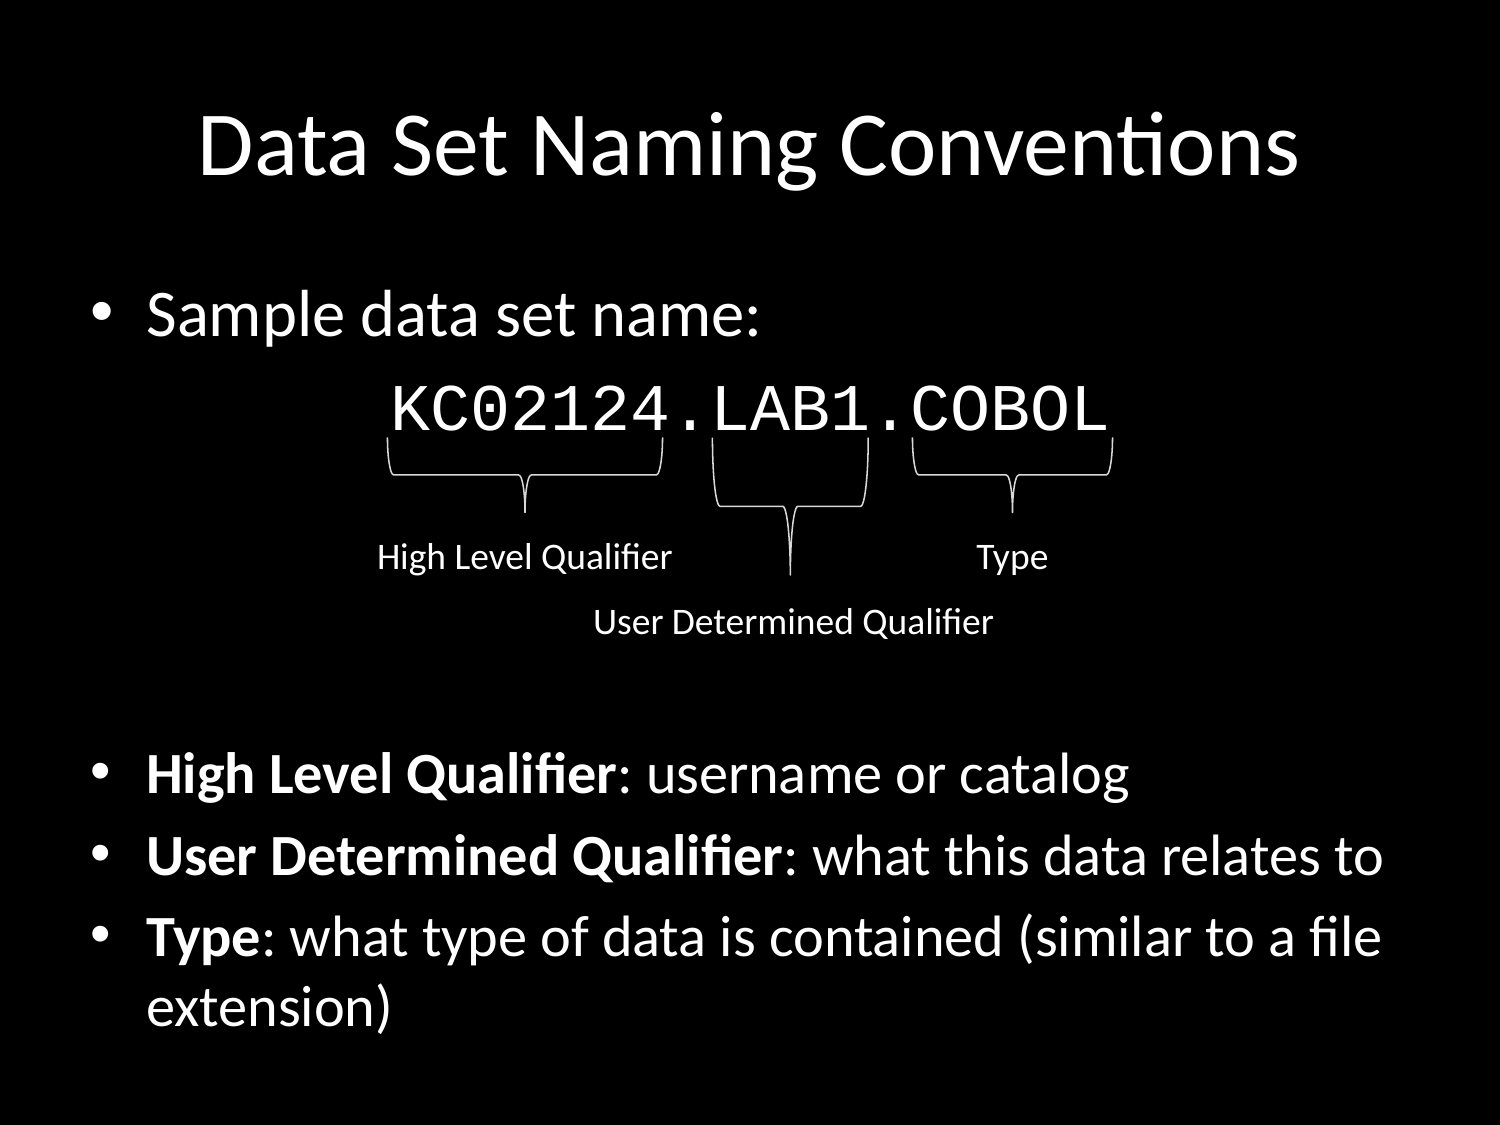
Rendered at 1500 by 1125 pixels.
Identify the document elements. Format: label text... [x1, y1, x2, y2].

text_box Type [824, 524, 1200, 585]
text_box [911, 437, 1114, 514]
text_box [386, 437, 664, 514]
text_box User Determined Qualifier [549, 589, 1038, 650]
list Sample data set name: KC02124.LAB1.COBOL High Level Qualifier: username or catalog User Determined Qualifier: what this data relates to Type: what type of data is contained (similar to a file extension) [75, 262, 1425, 1063]
text_box High Level Qualifier [337, 524, 713, 585]
title Data Set Naming Conventions [75, 45, 1425, 233]
text_box [711, 437, 869, 576]
